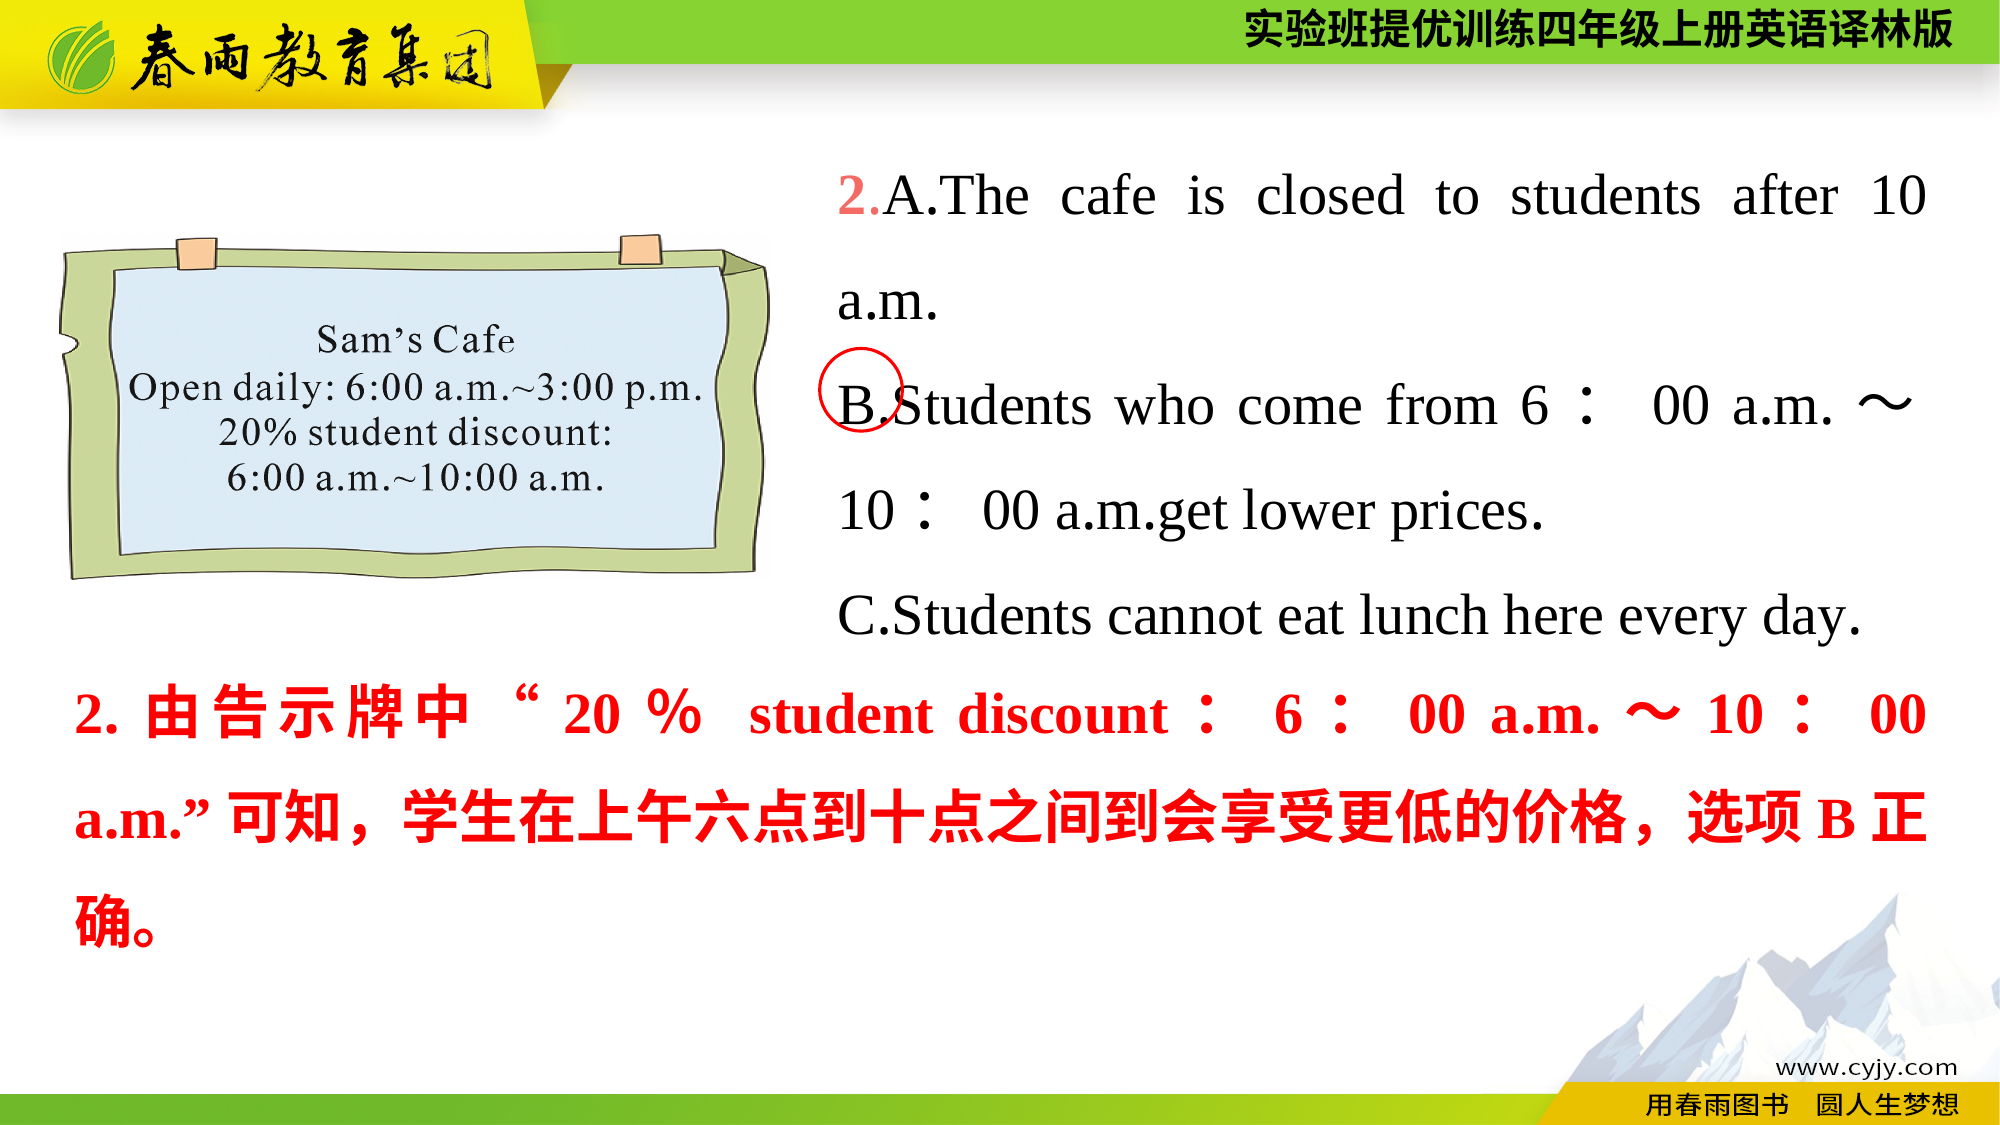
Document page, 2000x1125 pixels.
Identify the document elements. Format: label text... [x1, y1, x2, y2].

text_box 2.由告示牌中“20％ student discount：6：00 a.m.～10：00 a.m.”可知，学生在上午六点到十点之间到会享受更低的价格，选项B正确。 [59, 633, 1944, 963]
text_box [819, 348, 903, 432]
list 2.A.The cafe is closed to students after 10 a.m. B.Students who come from 6：00 a.m.～10：00 a.m.get lower prices. C.Students cannot eat lunch here every day. [822, 113, 1944, 633]
picture [0, 0, 2000, 1125]
